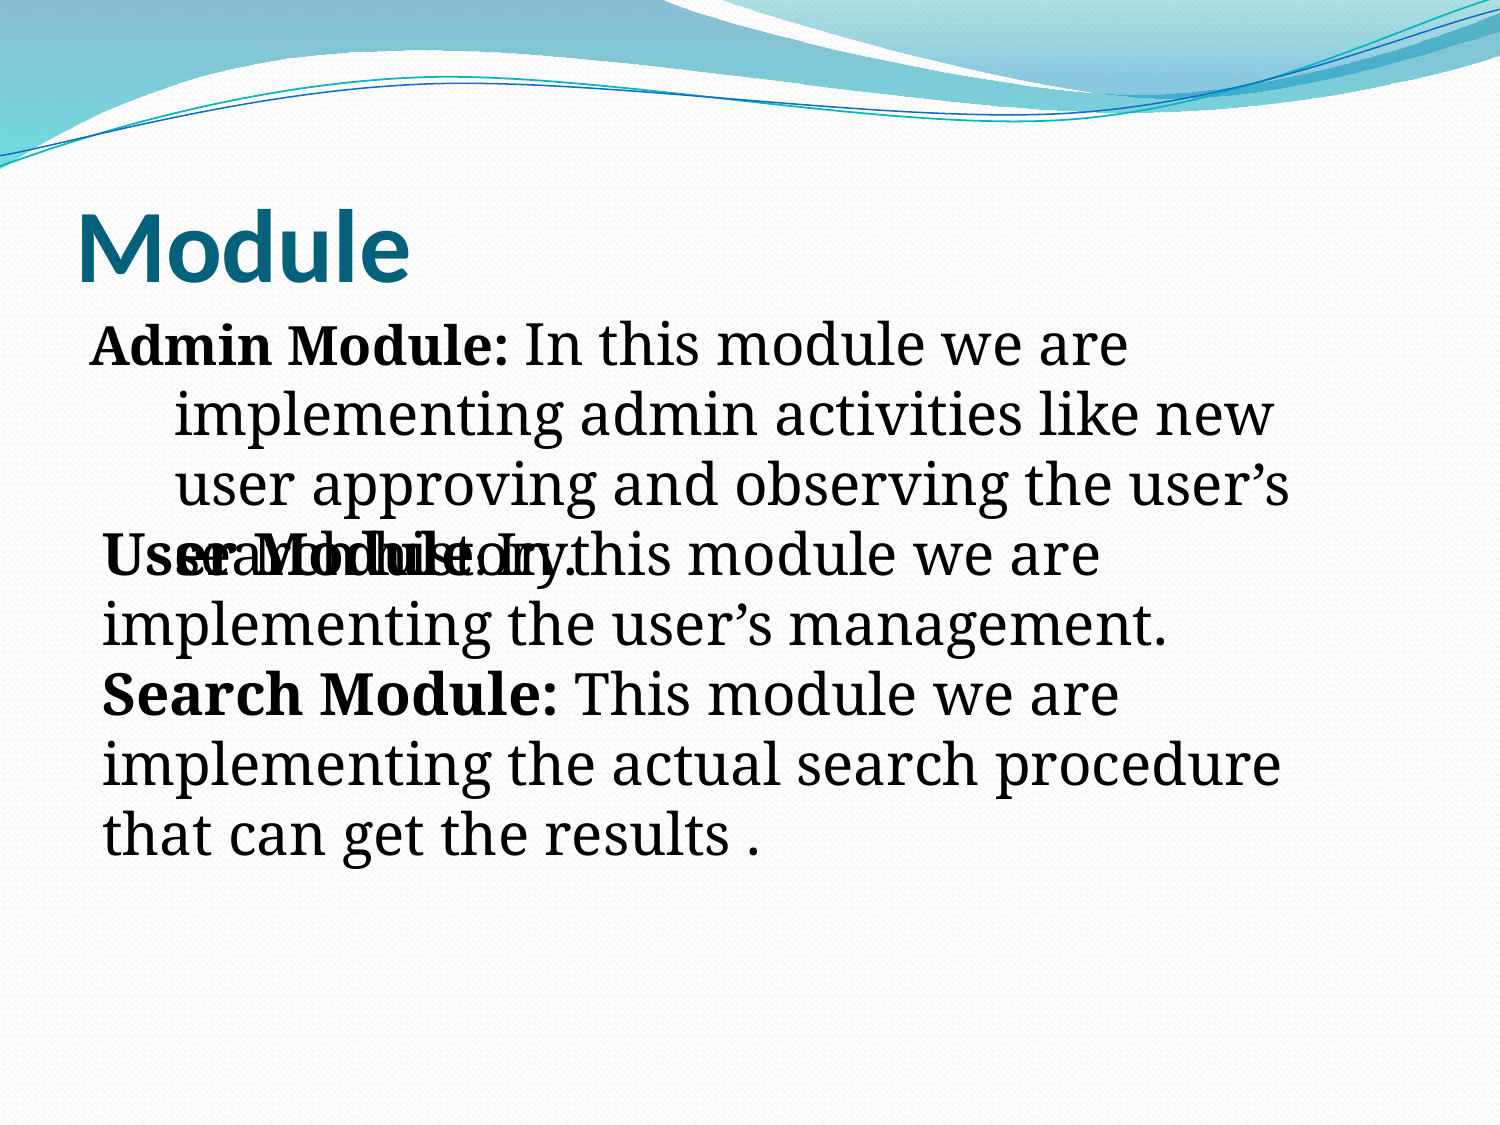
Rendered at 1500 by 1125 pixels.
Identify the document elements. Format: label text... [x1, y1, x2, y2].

title Module [75, 115, 1425, 299]
text_box User Module: In this module we are implementing the user’s management. Search Module: This module we are implementing the actual search procedure that can get the results . [87, 509, 1413, 875]
list Admin Module: In this module we are implementing admin activities like new user approving and observing the user’s search history. [75, 299, 1425, 713]
